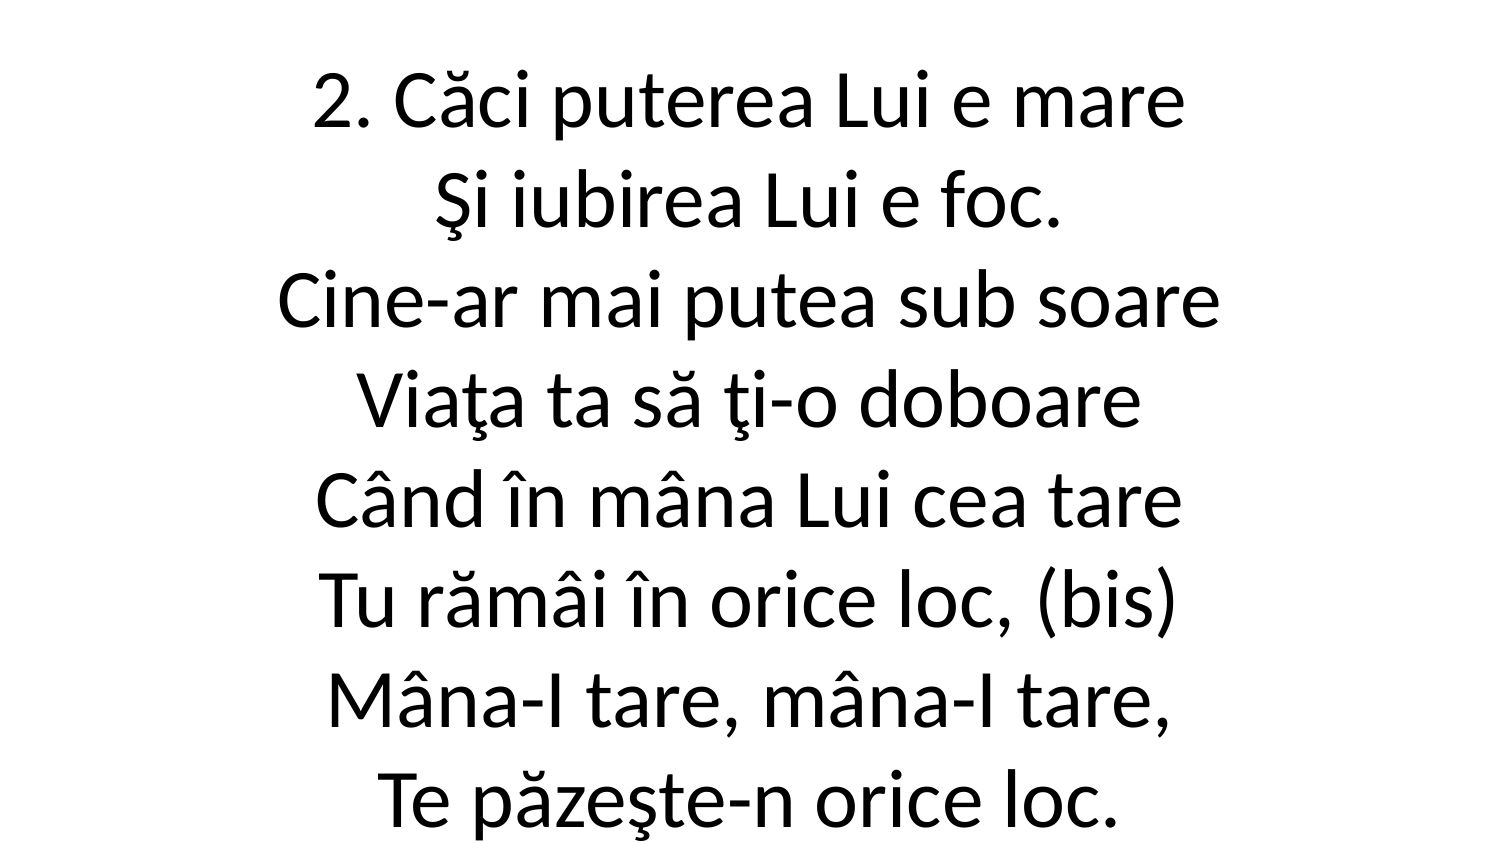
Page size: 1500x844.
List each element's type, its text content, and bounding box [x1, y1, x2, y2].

text_box 2. Căci puterea Lui e mare Şi iubirea Lui e foc. Cine-ar mai putea sub soare Viaţa ta să ţi-o doboare Când în mâna Lui cea tare Tu rămâi în orice loc, (bis) Mâna-I tare, mâna-I tare, Te păzeşte-n orice loc. [262, 0, 1238, 844]
